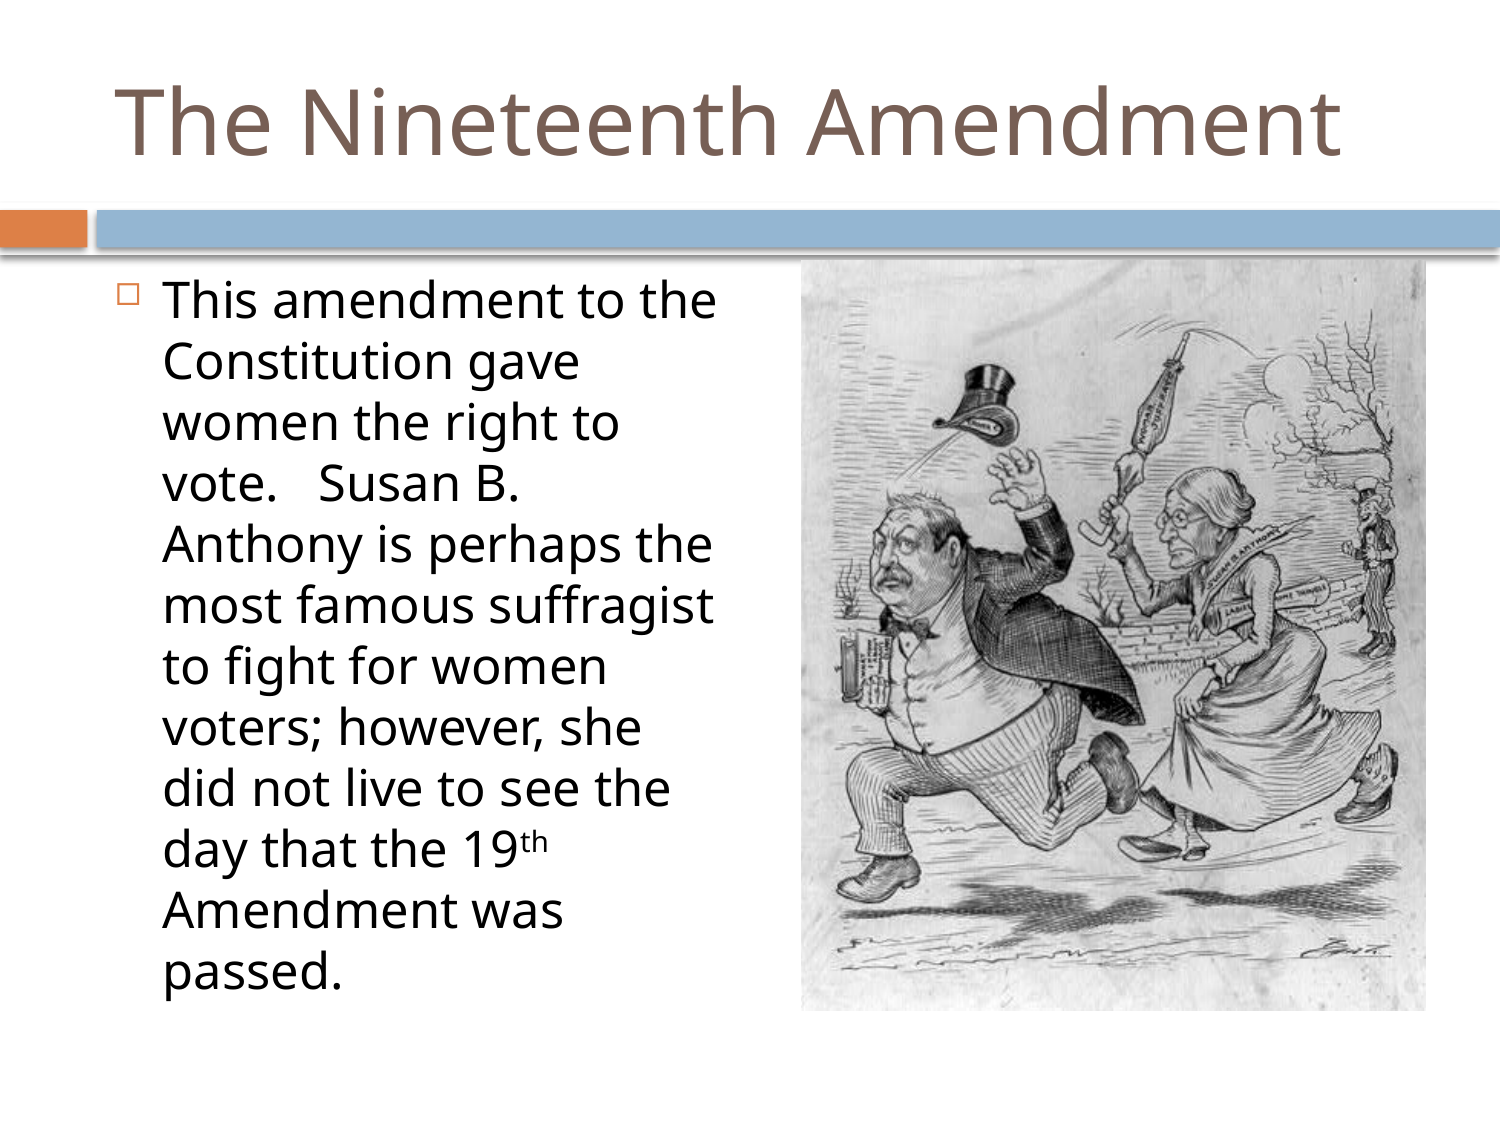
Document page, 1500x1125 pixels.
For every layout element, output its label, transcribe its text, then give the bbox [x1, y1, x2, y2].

list This amendment to the Constitution gave women the right to vote. Susan B. Anthony is perhaps the most famous suffragist to fight for women voters; however, she did not live to see the day that the 19th Amendment was passed. [99, 260, 738, 1011]
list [800, 260, 1427, 1011]
title The Nineteenth Amendment [99, 37, 1438, 200]
